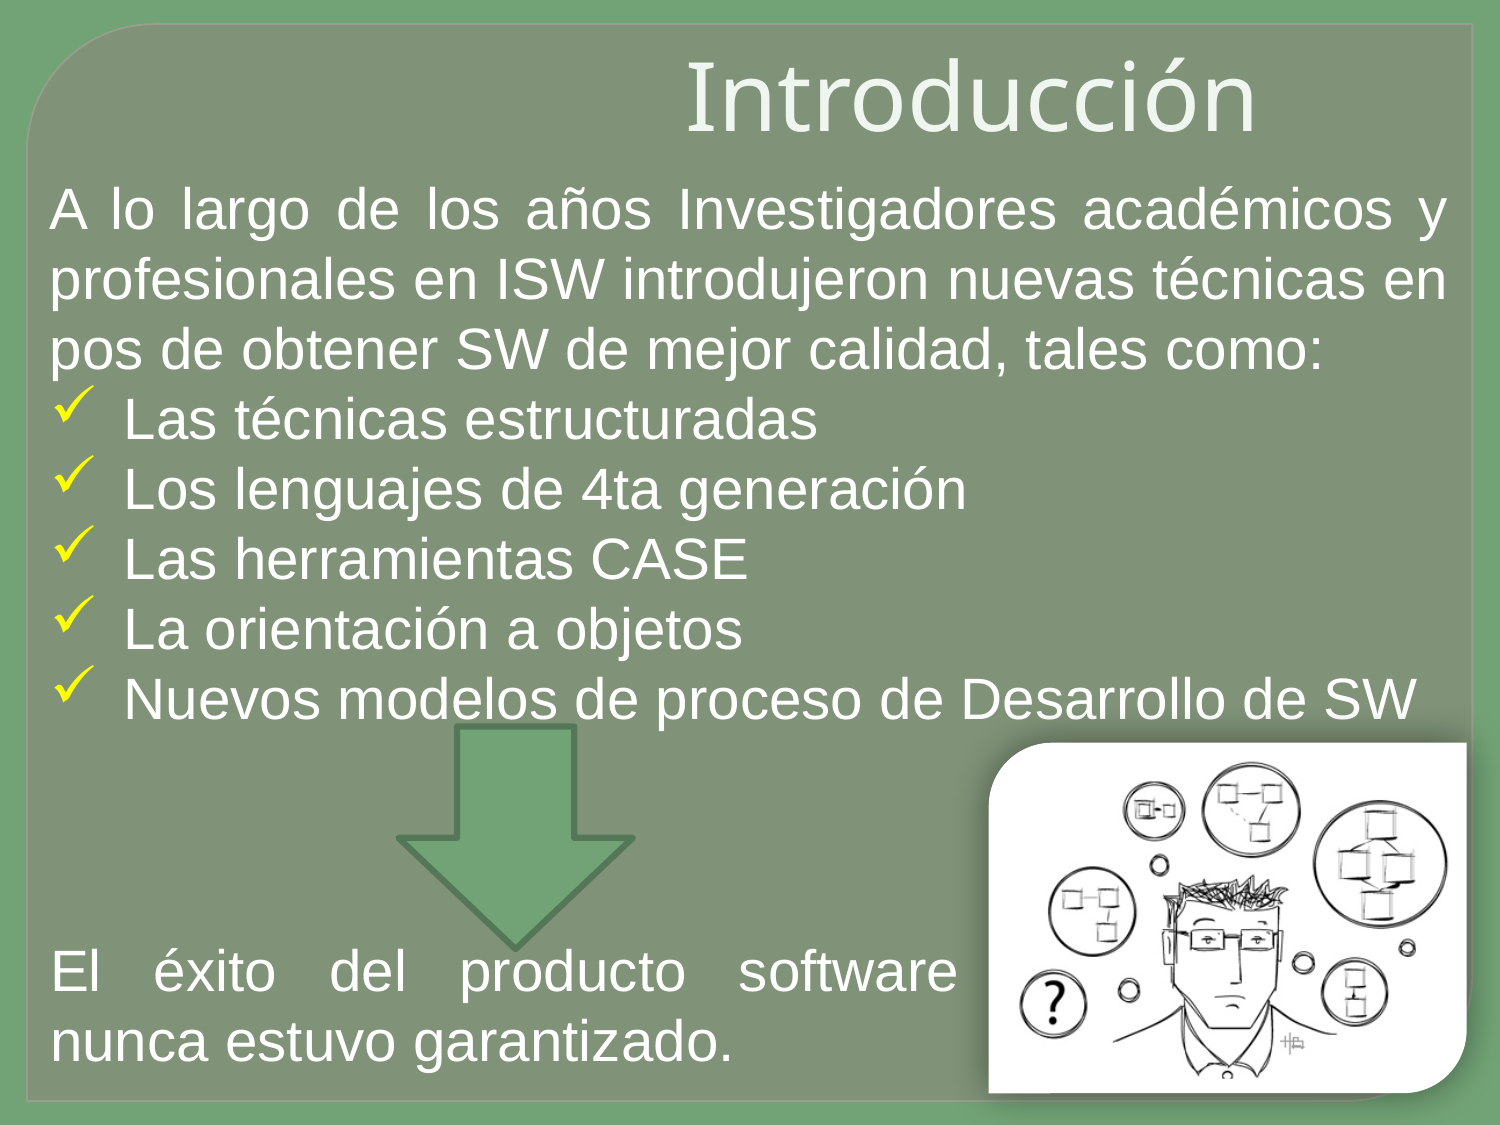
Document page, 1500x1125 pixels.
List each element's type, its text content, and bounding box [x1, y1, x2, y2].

text_box [395, 723, 636, 953]
text_box A lo largo de los años Investigadores académicos y profesionales en ISW introdujeron nuevas técnicas en pos de obtener SW de mejor calidad, tales como: Las técnicas estructuradas Los lenguajes de 4ta generación Las herramientas CASE La orientación a objetos Nuevos modelos de proceso de Desarrollo de SW [35, 164, 1465, 809]
text_box El éxito del producto software nunca estuvo garantizado. [35, 925, 975, 1081]
picture [995, 749, 1460, 1087]
title Introducción [0, 0, 1275, 158]
